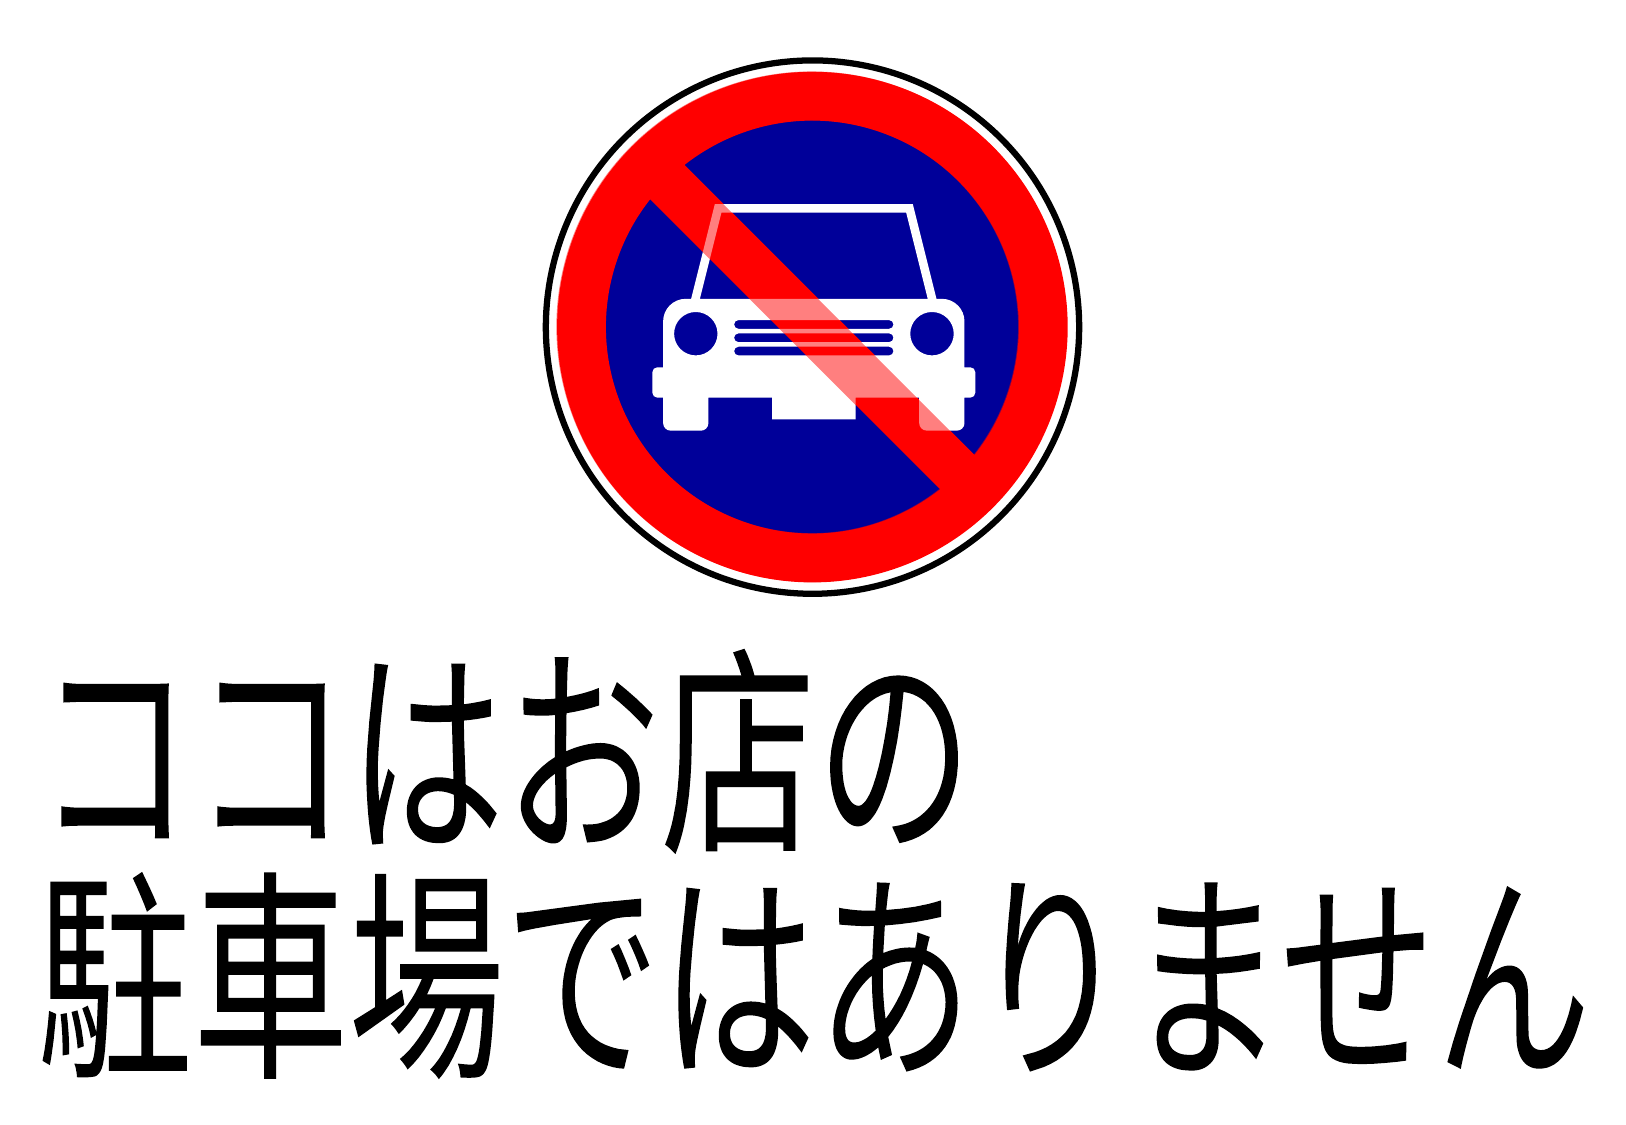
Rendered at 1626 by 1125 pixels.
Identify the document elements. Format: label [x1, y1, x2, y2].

text_box [545, 60, 1080, 595]
